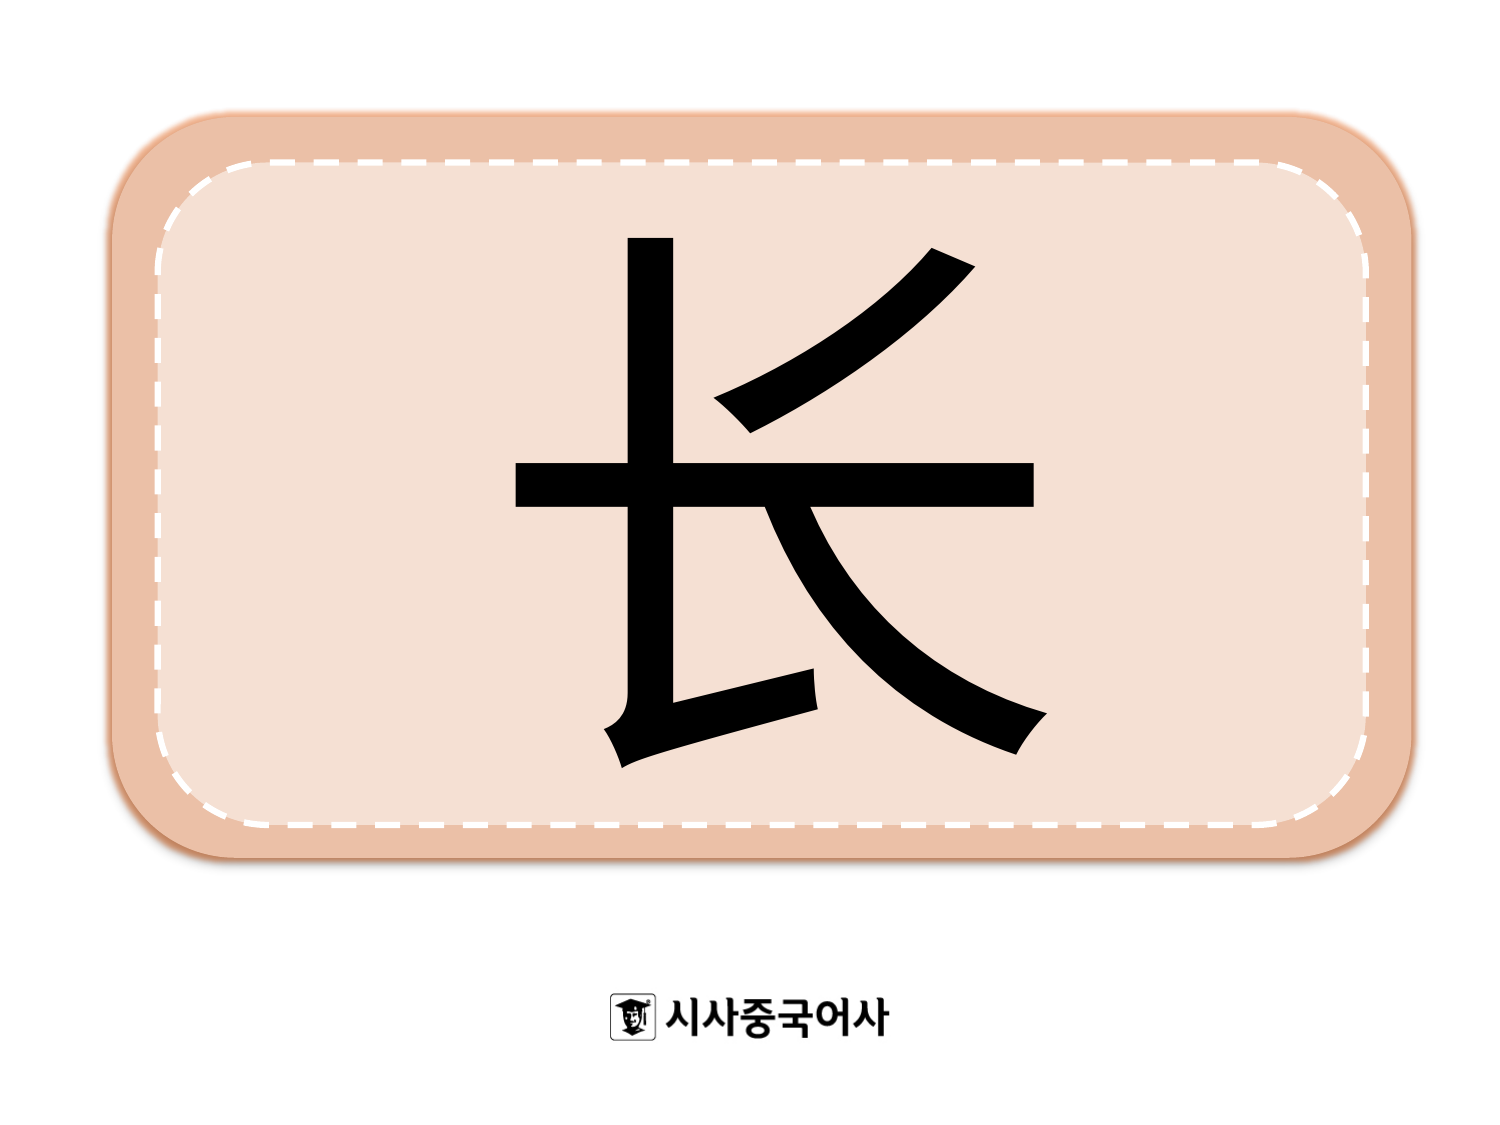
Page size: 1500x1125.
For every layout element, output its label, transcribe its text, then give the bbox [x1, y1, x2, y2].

text_box 长 [171, 160, 1380, 824]
picture [602, 987, 898, 1047]
